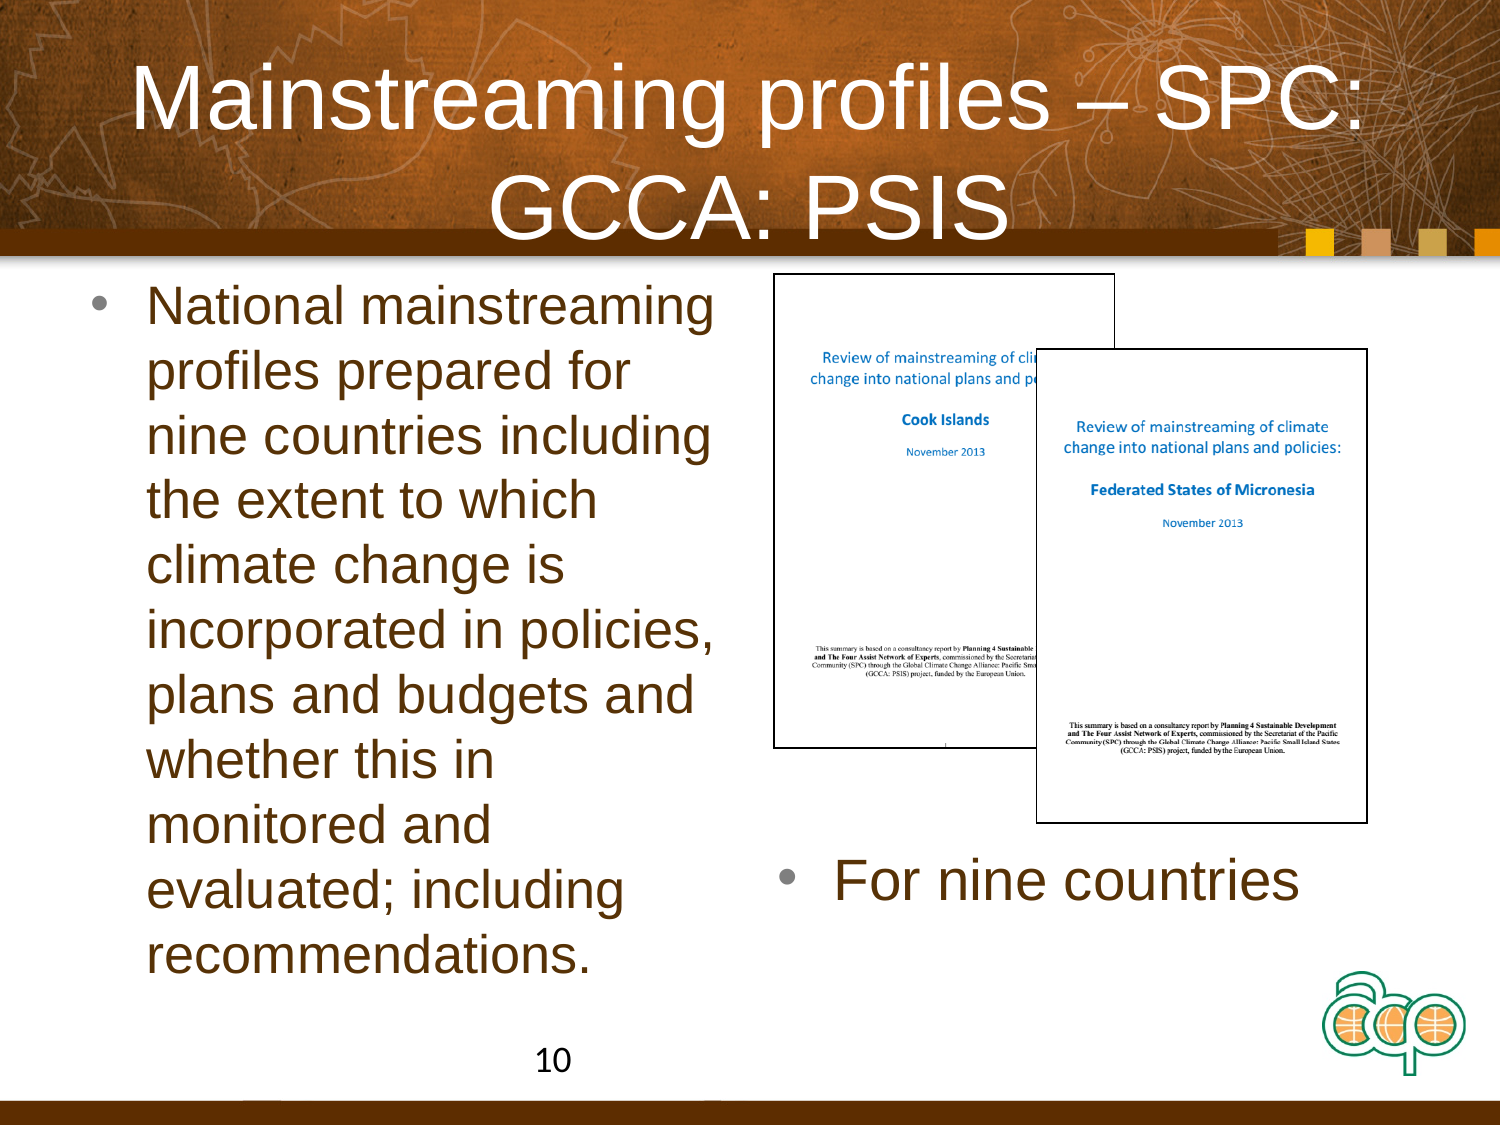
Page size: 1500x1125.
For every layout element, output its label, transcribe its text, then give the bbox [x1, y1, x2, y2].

slide_number 10 [518, 1027, 869, 1071]
list National mainstreaming profiles prepared for nine countries including the extent to which climate change is incorporated in policies, plans and budgets and whether this in monitored and evaluated; including recommendations. [74, 262, 738, 1006]
title Mainstreaming profiles – SPC: GCCA: PSIS [74, 62, 1426, 234]
picture [0, 0, 1500, 1125]
list For nine countries [762, 262, 1426, 1006]
